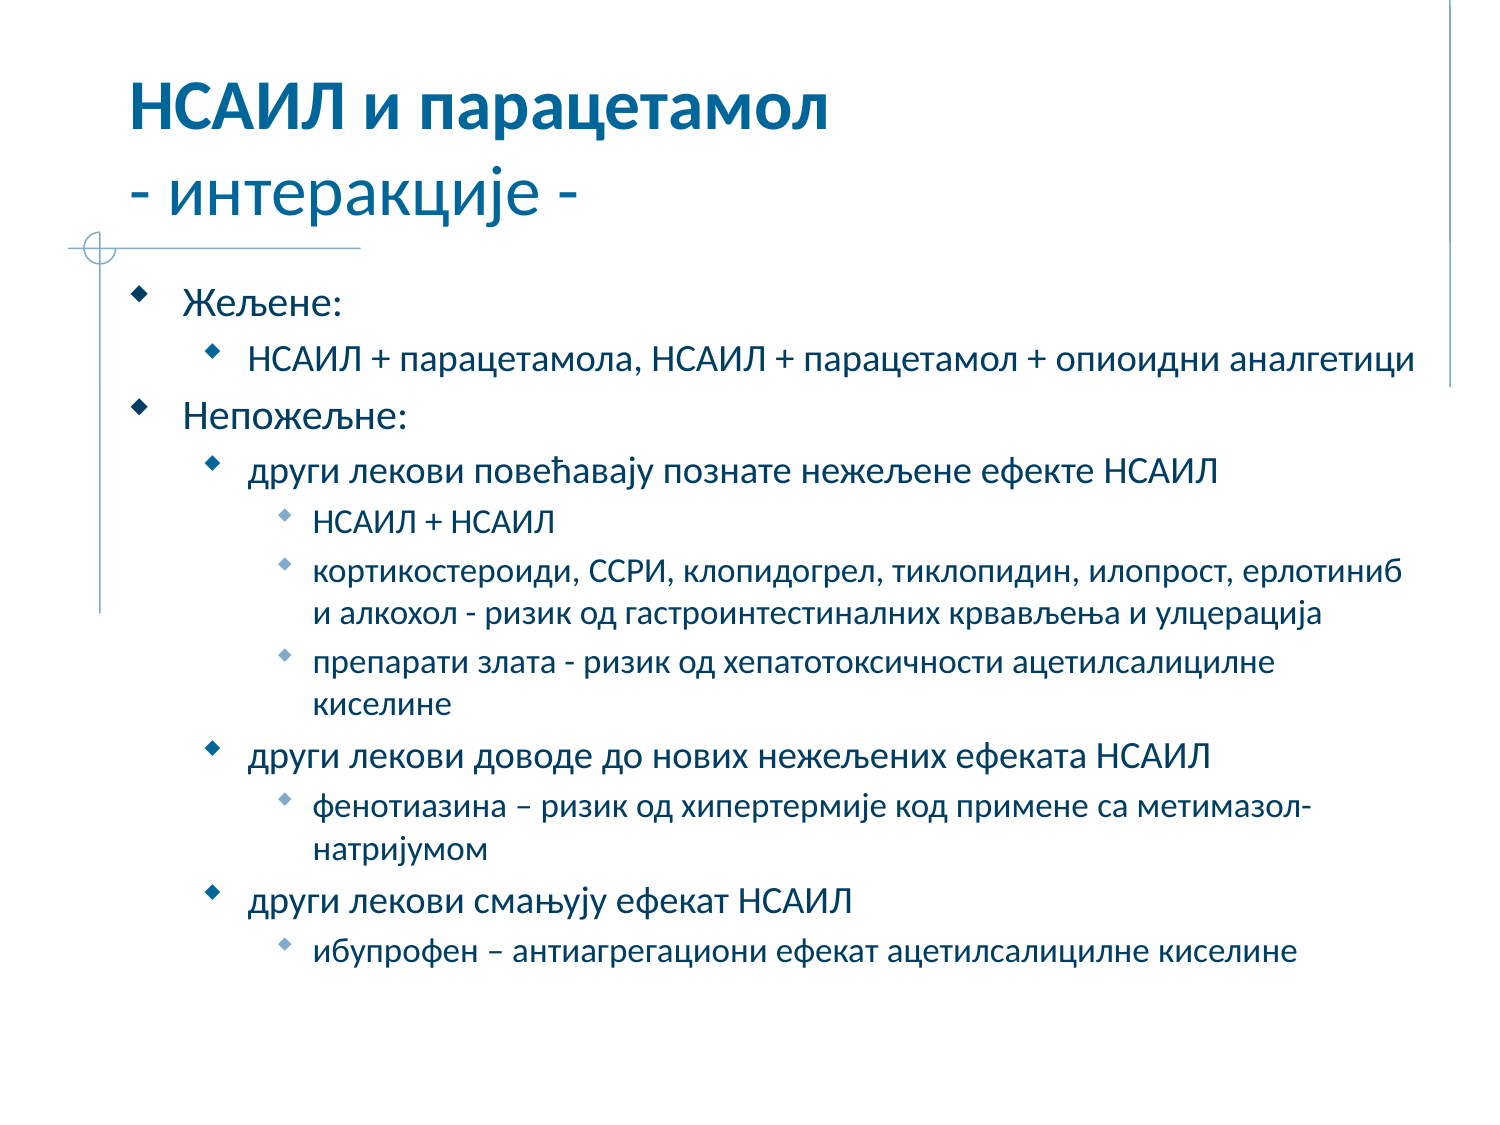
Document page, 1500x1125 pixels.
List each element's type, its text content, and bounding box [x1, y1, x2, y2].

title НСАИЛ и парацетамол - интеракције - [113, 49, 1436, 238]
list Жељене: НСАИЛ + парацетамола, НСАИЛ + парацетамол + опиоидни аналгетици Непожељне: други лекови повећавају познате нежељене ефекте НСАИЛ НСАИЛ + НСАИЛ кортикостероиди, ССРИ, клопидогрел, тиклопидин, илопрост, ерлотиниб и алкохол - ризик од гастроинтестиналних крвављења и улцерација препарати злата - ризик од хепатотоксичности ацетилсалицилне киселине други лекови доводе до нових нежељених ефеката НСАИЛ фенотиазина – ризик од хипертермије код примене са метимазол-натријумом други лекови смањују ефекат НСАИЛ ибупрофен – антиагрегациони ефекат ацетилсалицилне киселине [111, 266, 1436, 1024]
